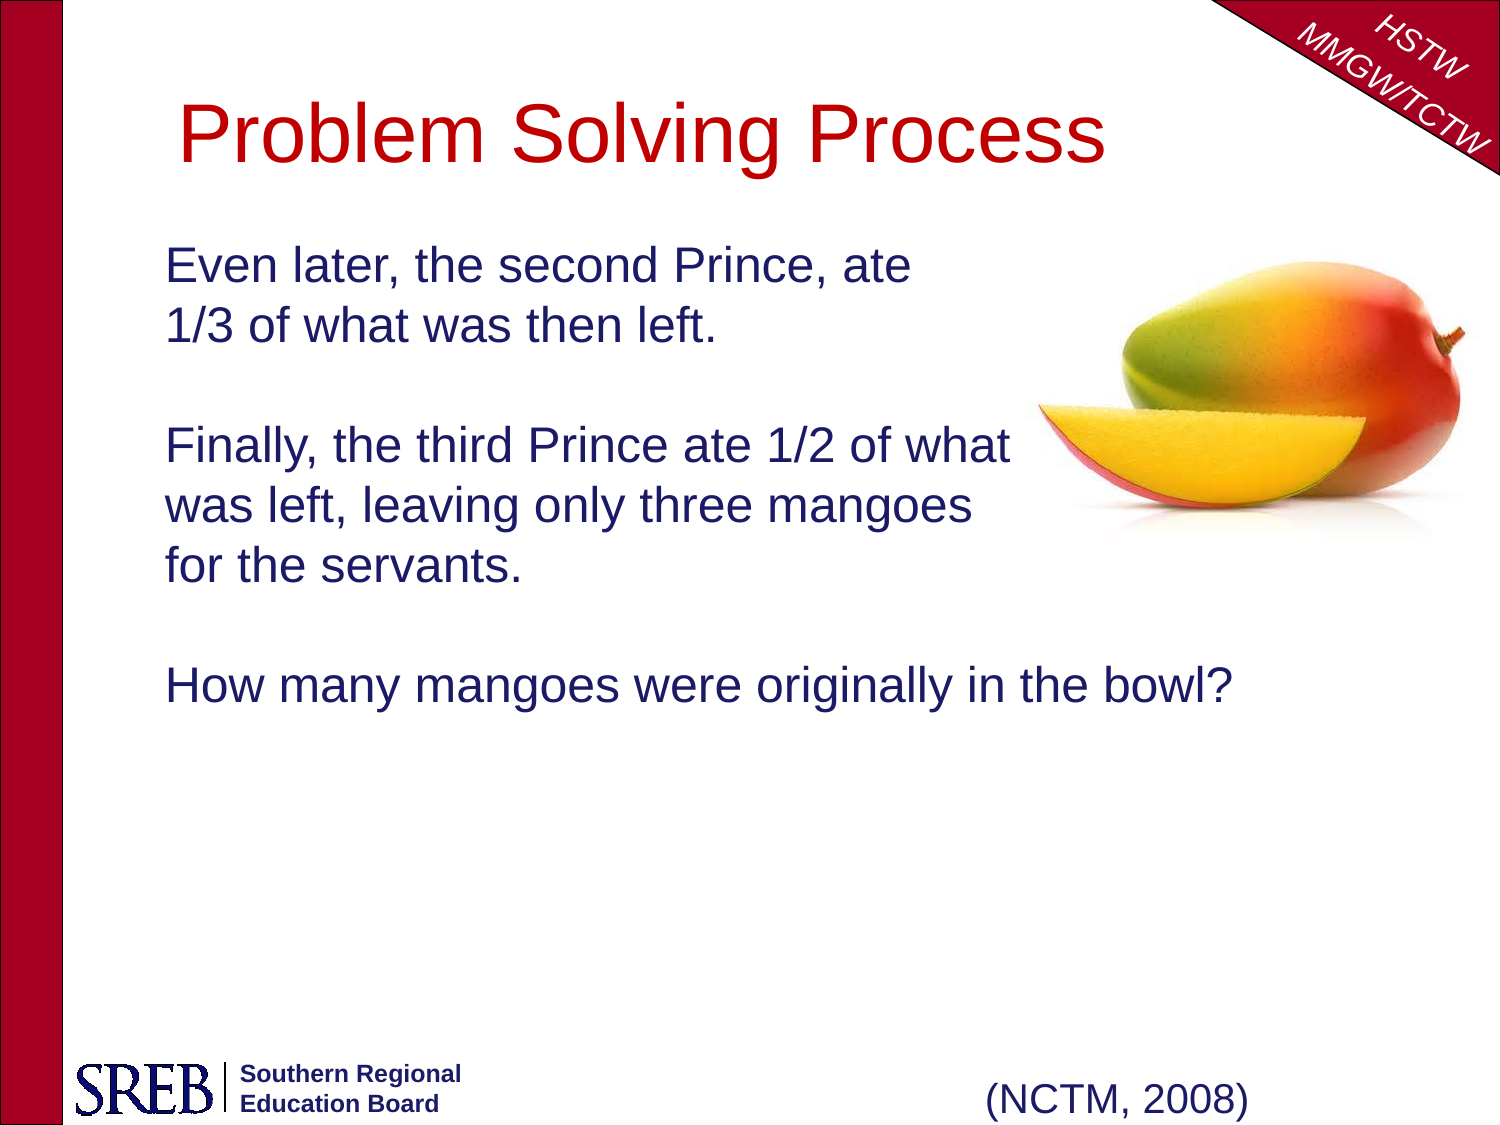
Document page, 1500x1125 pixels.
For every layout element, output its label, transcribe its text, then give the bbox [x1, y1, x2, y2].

text_box Even later, the second Prince, ate 1/3 of what was then left. Finally, the third Prince ate 1/2 of what was left, leaving only three mangoes for the servants. How many mangoes were originally in the bowl? [149, 224, 1494, 720]
text_box (NCTM, 2008) [970, 1064, 1434, 1125]
picture [1024, 230, 1494, 566]
text_box Problem Solving Process [162, 71, 1325, 187]
